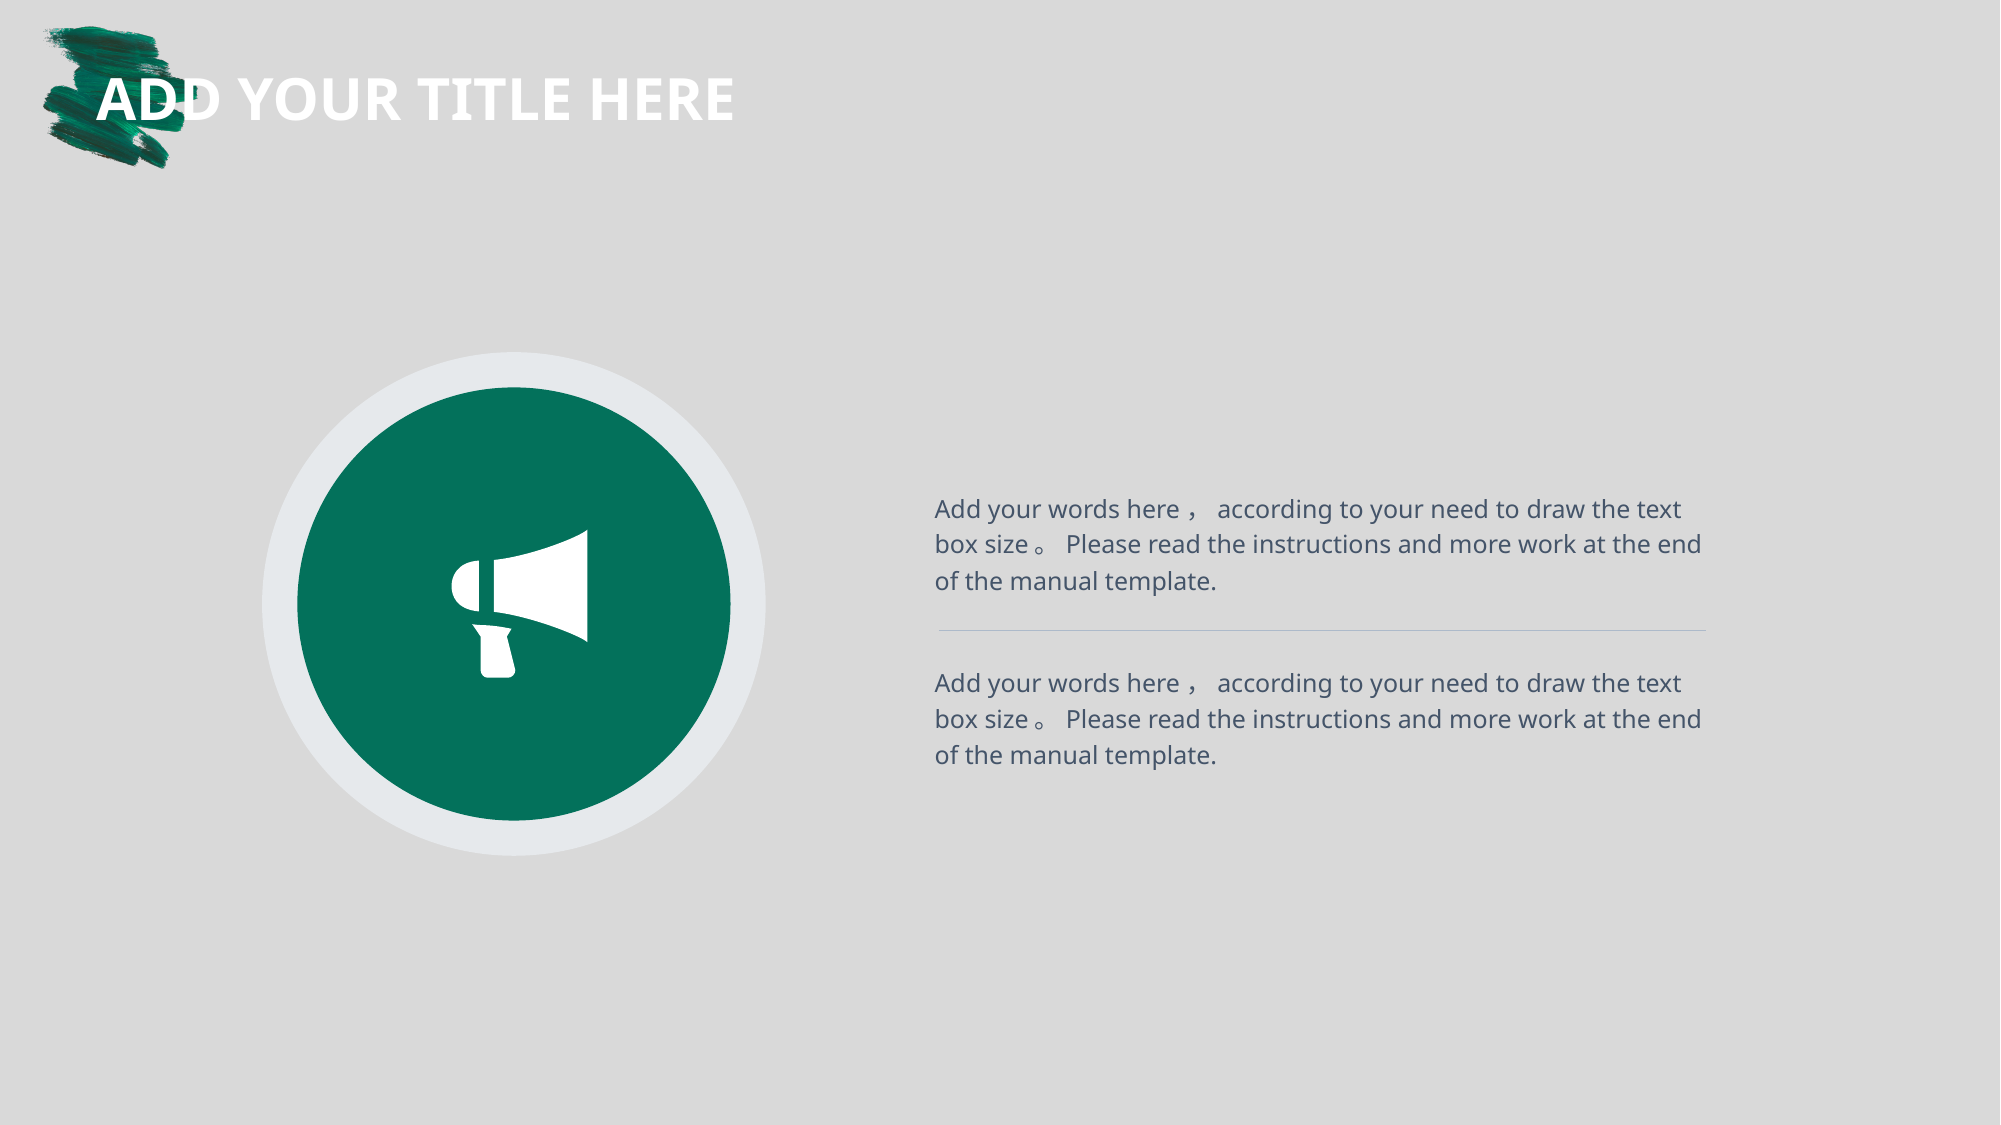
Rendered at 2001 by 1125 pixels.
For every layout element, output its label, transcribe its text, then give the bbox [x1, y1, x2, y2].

text_box Add your words here，according to your need to draw the text box size。Please read the instructions and more work at the end of the manual template. [919, 654, 1724, 777]
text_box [262, 352, 766, 856]
text_box Add your words here，according to your need to draw the text box size。Please read the instructions and more work at the end of the manual template. [919, 479, 1724, 603]
text_box ADD YOUR TITLE HERE [199, 54, 793, 140]
picture [42, 26, 199, 169]
